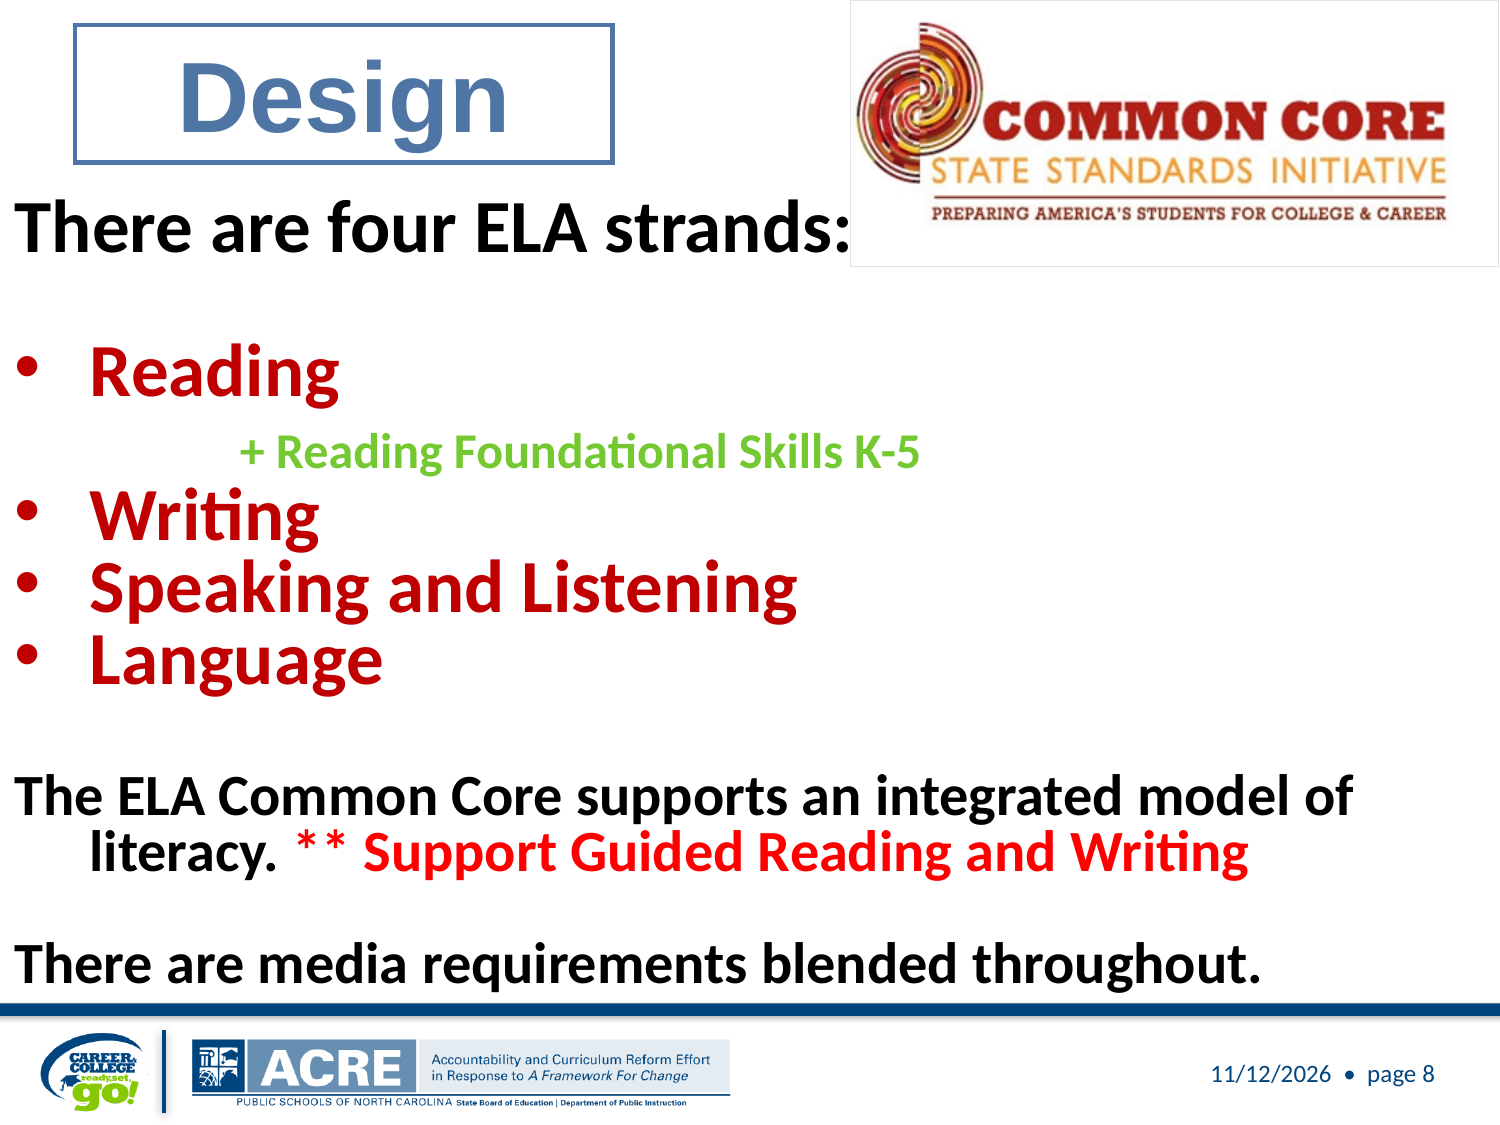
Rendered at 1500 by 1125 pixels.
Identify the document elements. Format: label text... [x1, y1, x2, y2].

picture [37, 1029, 152, 1115]
title Design [74, 24, 613, 163]
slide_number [1137, 1042, 1450, 1103]
text_box There are four ELA strands: Reading + Reading Foundational Skills K-5 Writing Speaking and Listening Language The ELA Common Core supports an integrated model of literacy. ** Support Guided Reading and Writing There are media requirements blended throughout. [0, 187, 1500, 1002]
picture [174, 1017, 744, 1125]
picture [849, 0, 1500, 268]
